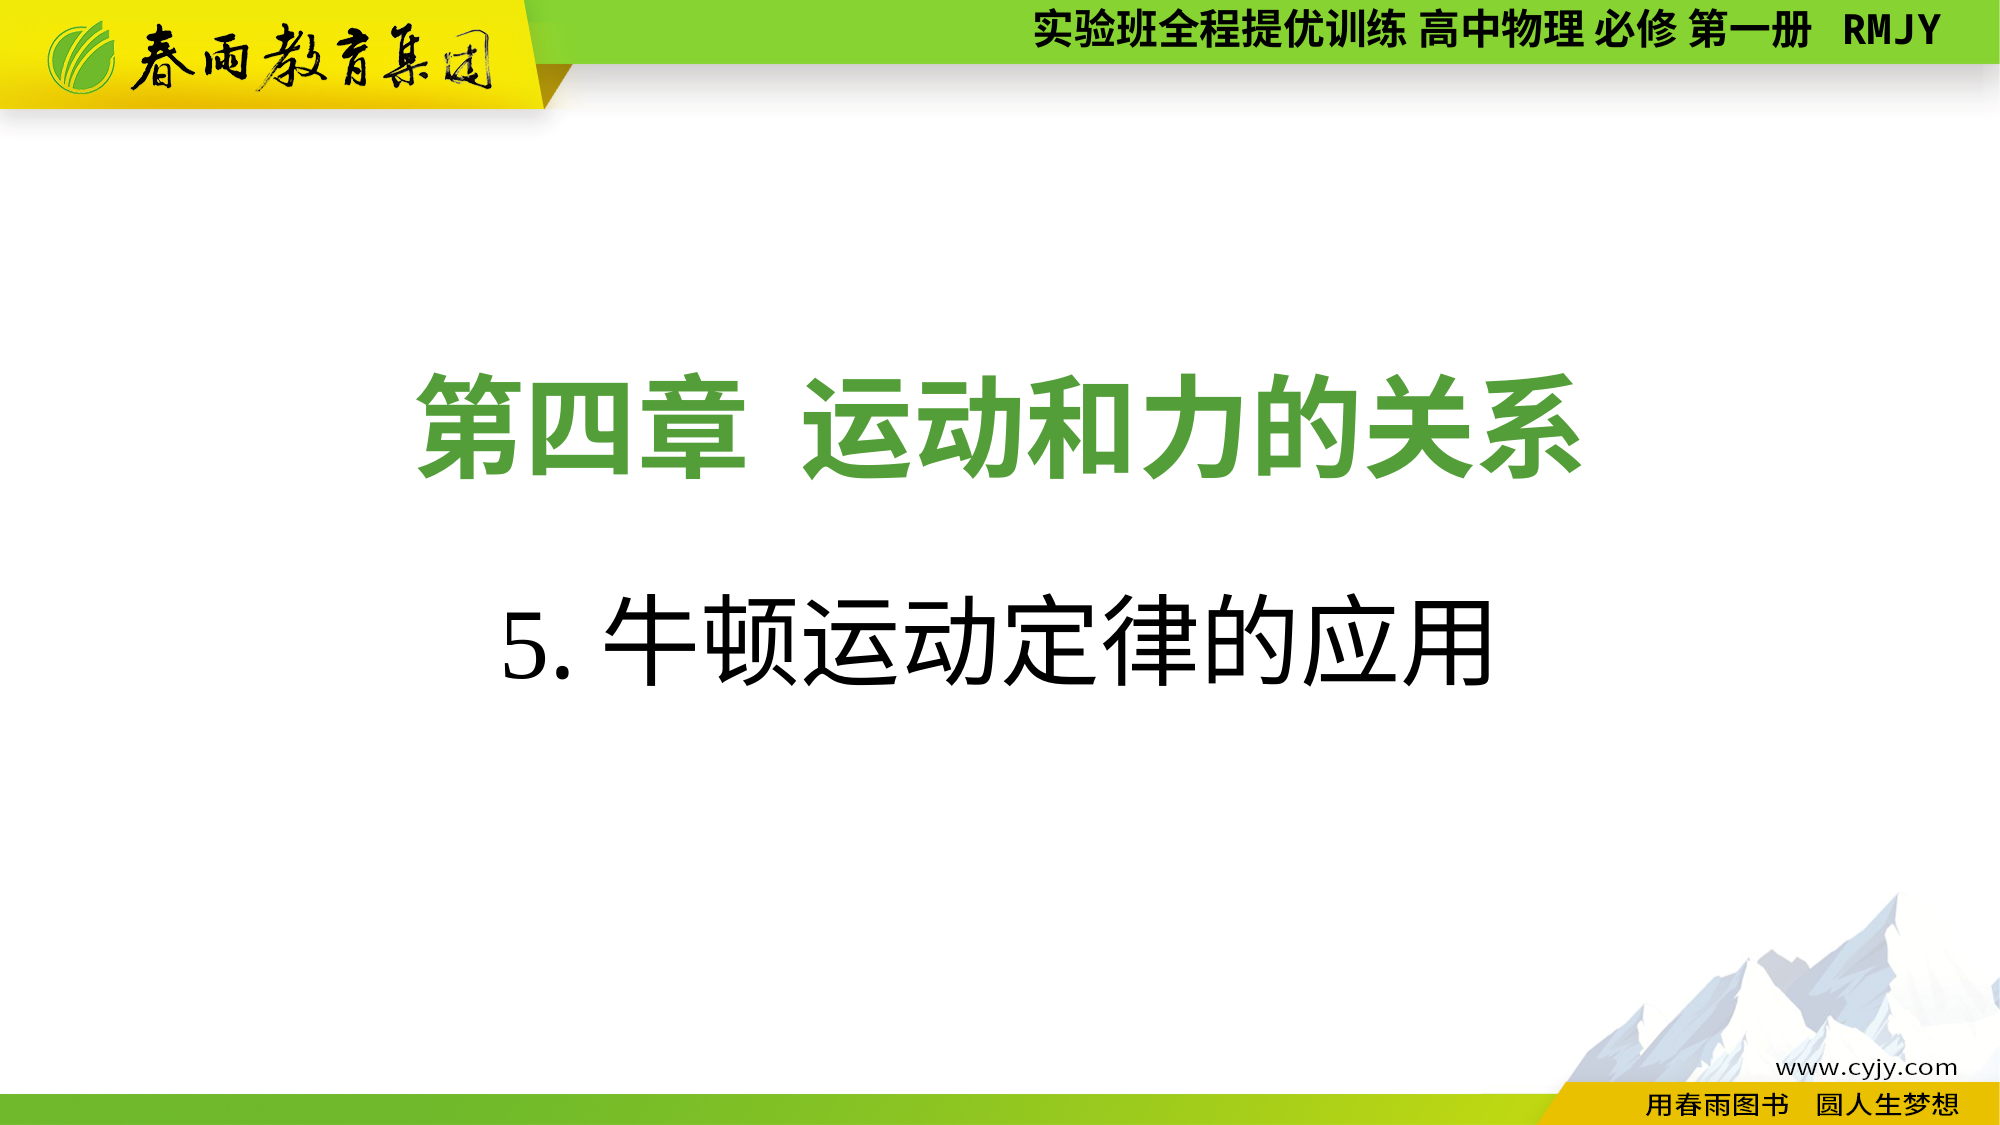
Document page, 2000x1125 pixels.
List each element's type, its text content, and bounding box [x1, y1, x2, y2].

text_box 第四章 运动和力的关系 [54, 282, 1946, 500]
text_box 5.牛顿运动定律的应用 [54, 511, 1946, 706]
picture [0, 0, 2000, 1125]
